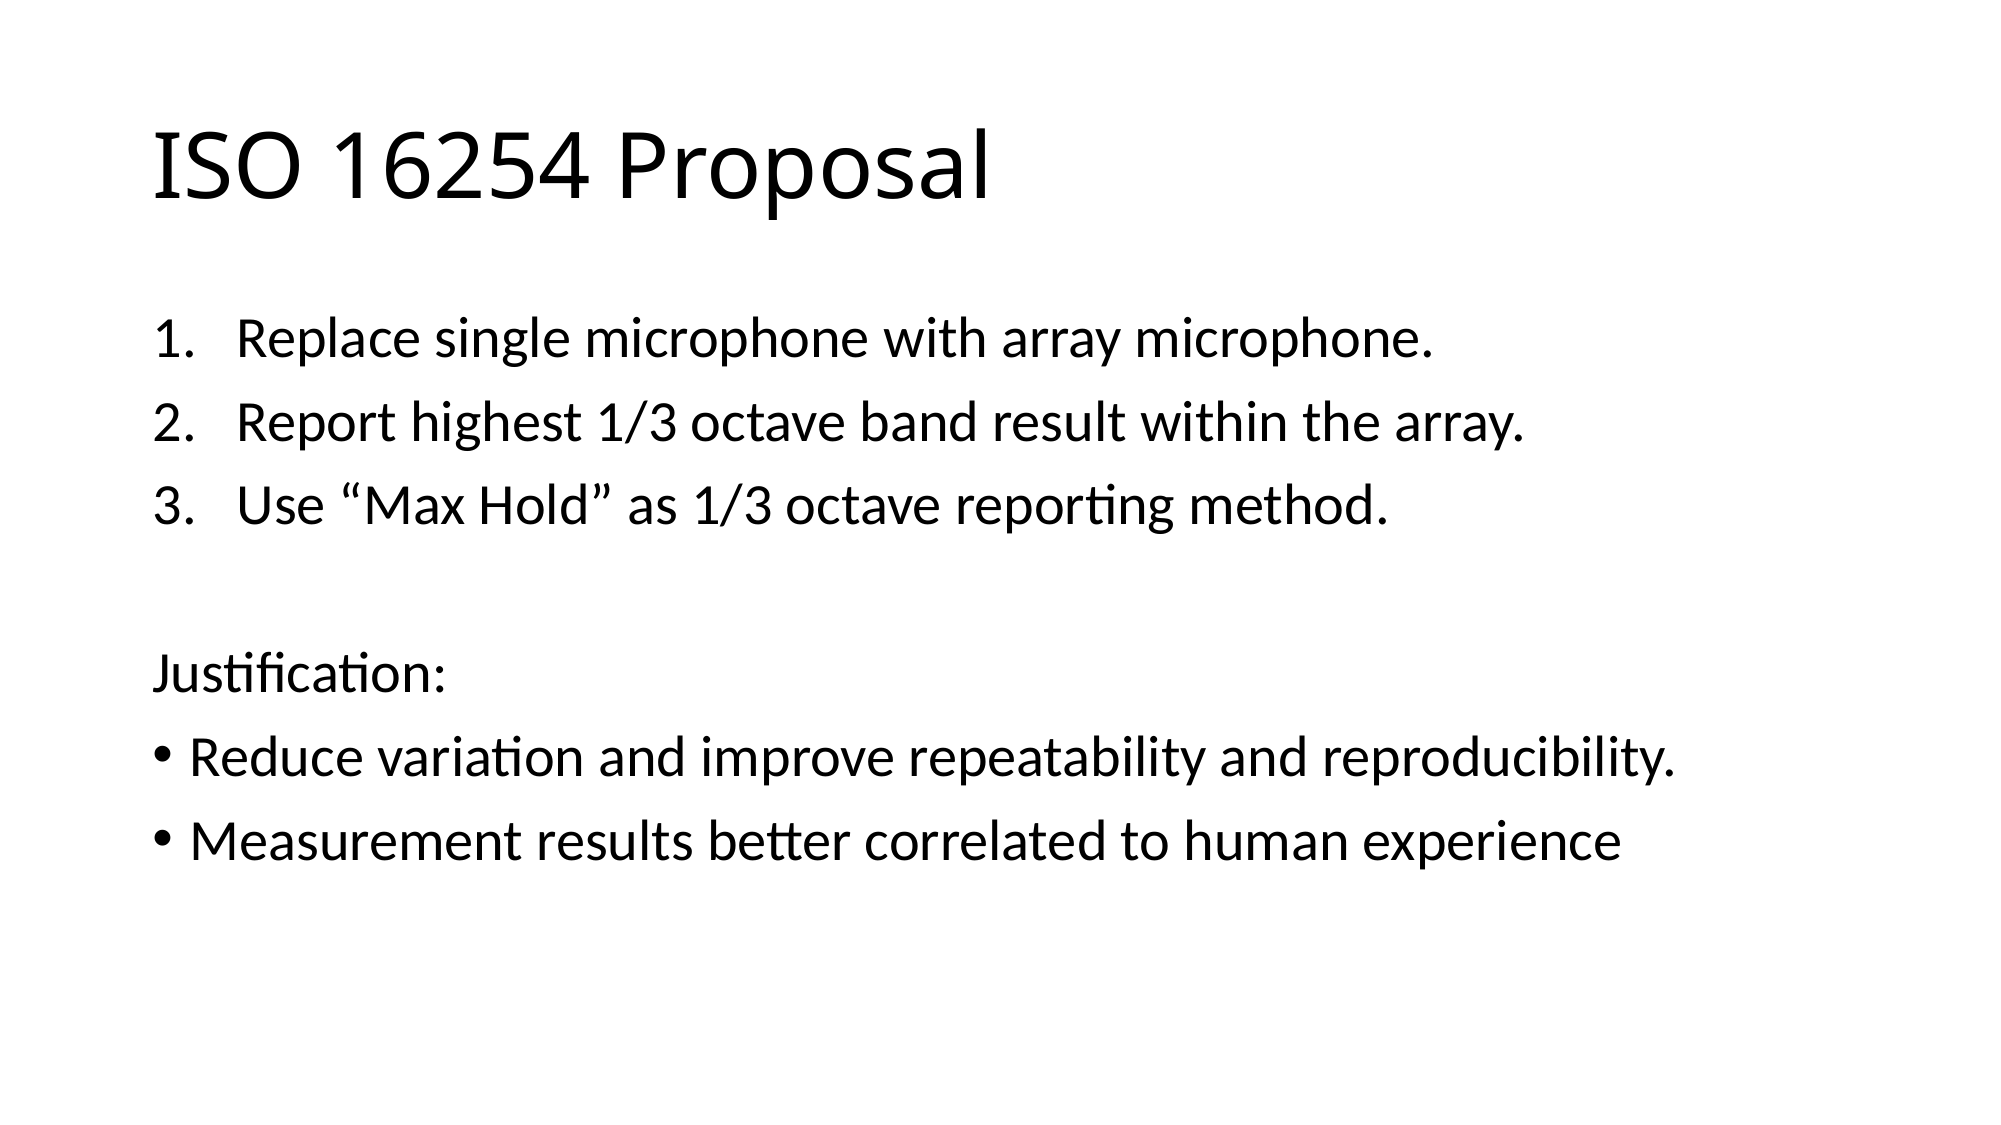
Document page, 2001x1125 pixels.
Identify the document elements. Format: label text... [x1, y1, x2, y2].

title ISO 16254 Proposal [137, 59, 1863, 278]
list Replace single microphone with array microphone. Report highest 1/3 octave band result within the array. Use “Max Hold” as 1/3 octave reporting method. Justification: Reduce variation and improve repeatability and reproducibility. Measurement results better correlated to human experience [137, 299, 1863, 1014]
